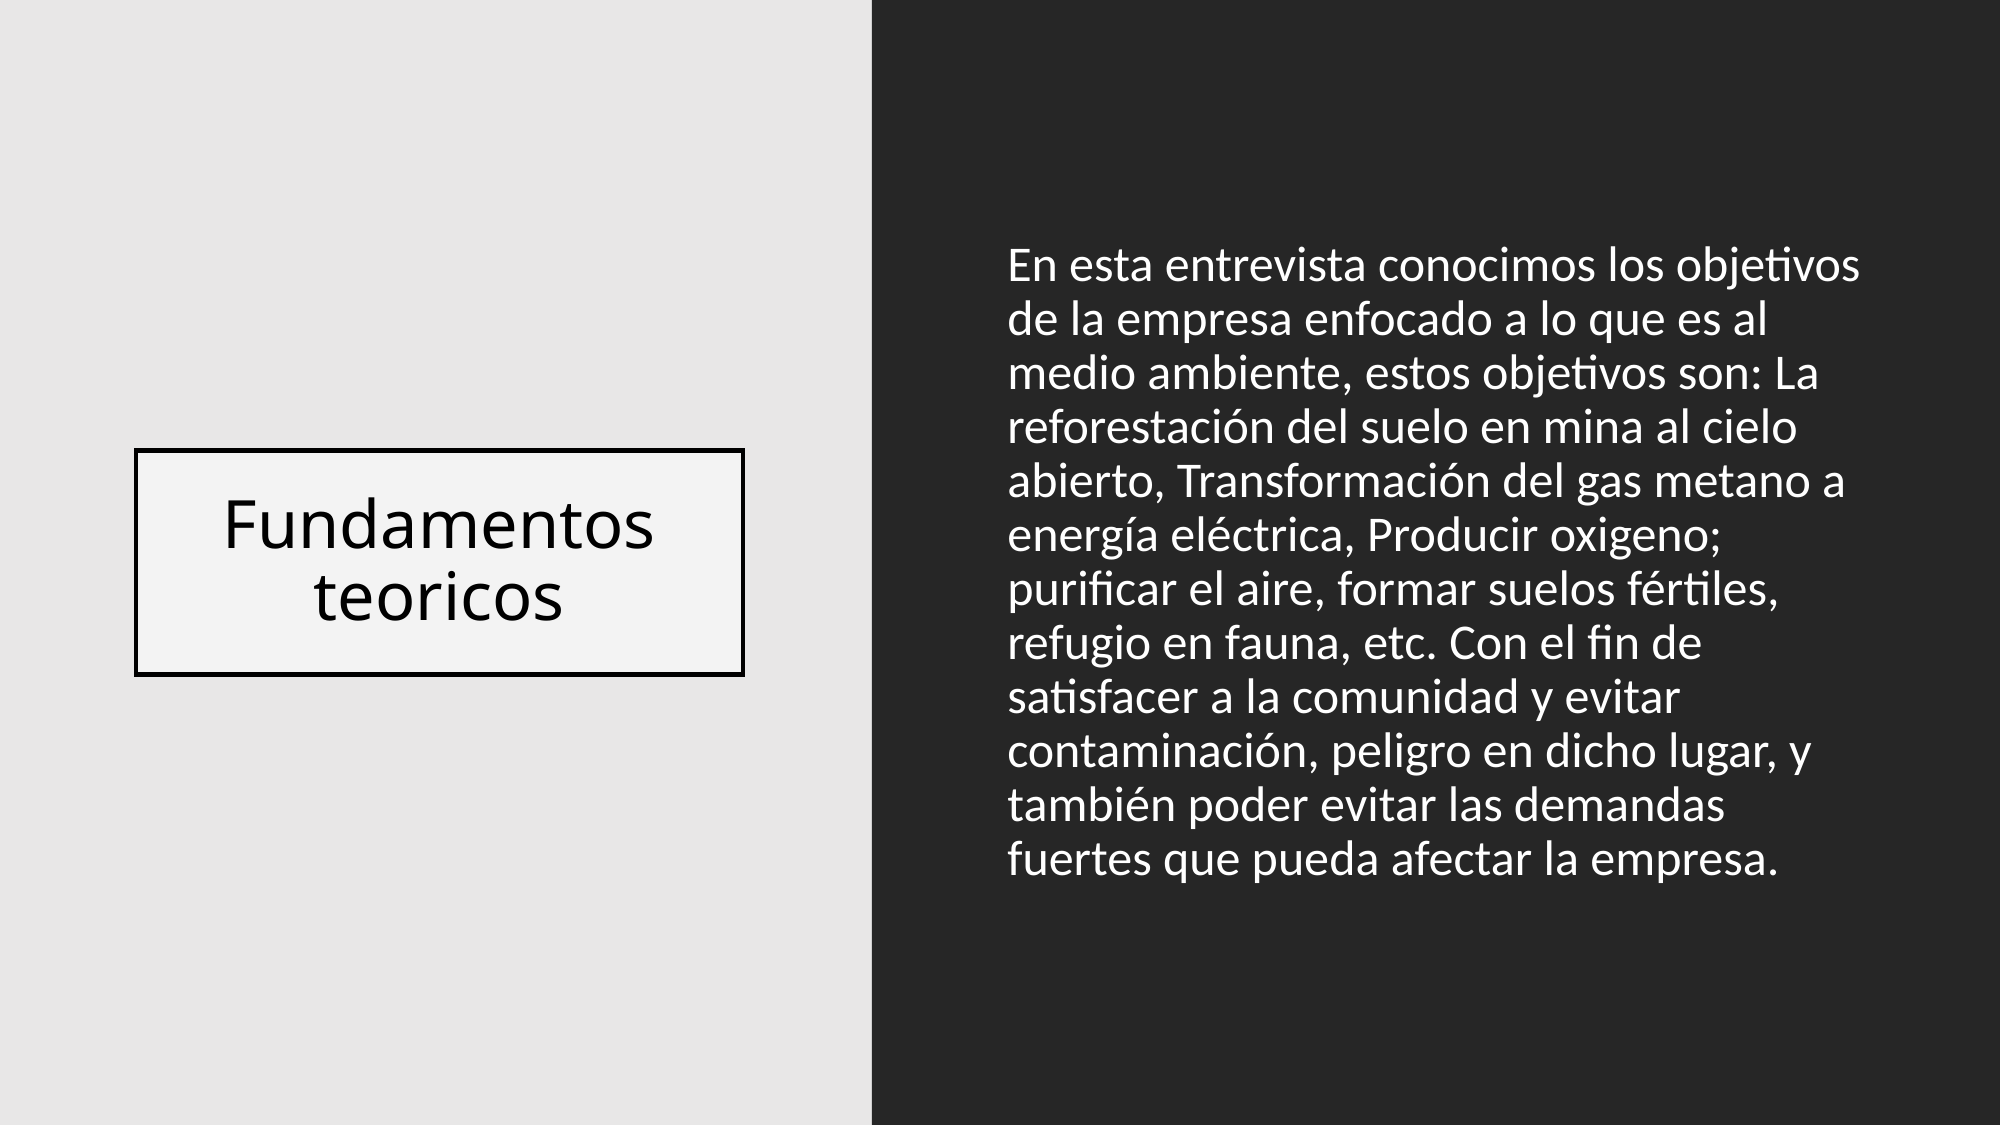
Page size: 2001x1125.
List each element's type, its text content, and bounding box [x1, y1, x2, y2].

text_box [871, 0, 2000, 1125]
list En esta entrevista conocimos los objetivos de la empresa enfocado a lo que es al medio ambiente, estos objetivos son: La reforestación del suelo en mina al cielo abierto, Transformación del gas metano a energía eléctrica, Producir oxigeno; purificar el aire, formar suelos fértiles, refugio en fauna, etc. Con el fin de satisfacer a la comunidad y evitar contaminación, peligro en dicho lugar, y también poder evitar las demandas fuertes que pueda afectar la empresa. [992, 131, 1880, 994]
title Fundamentos teoricos [136, 450, 743, 675]
